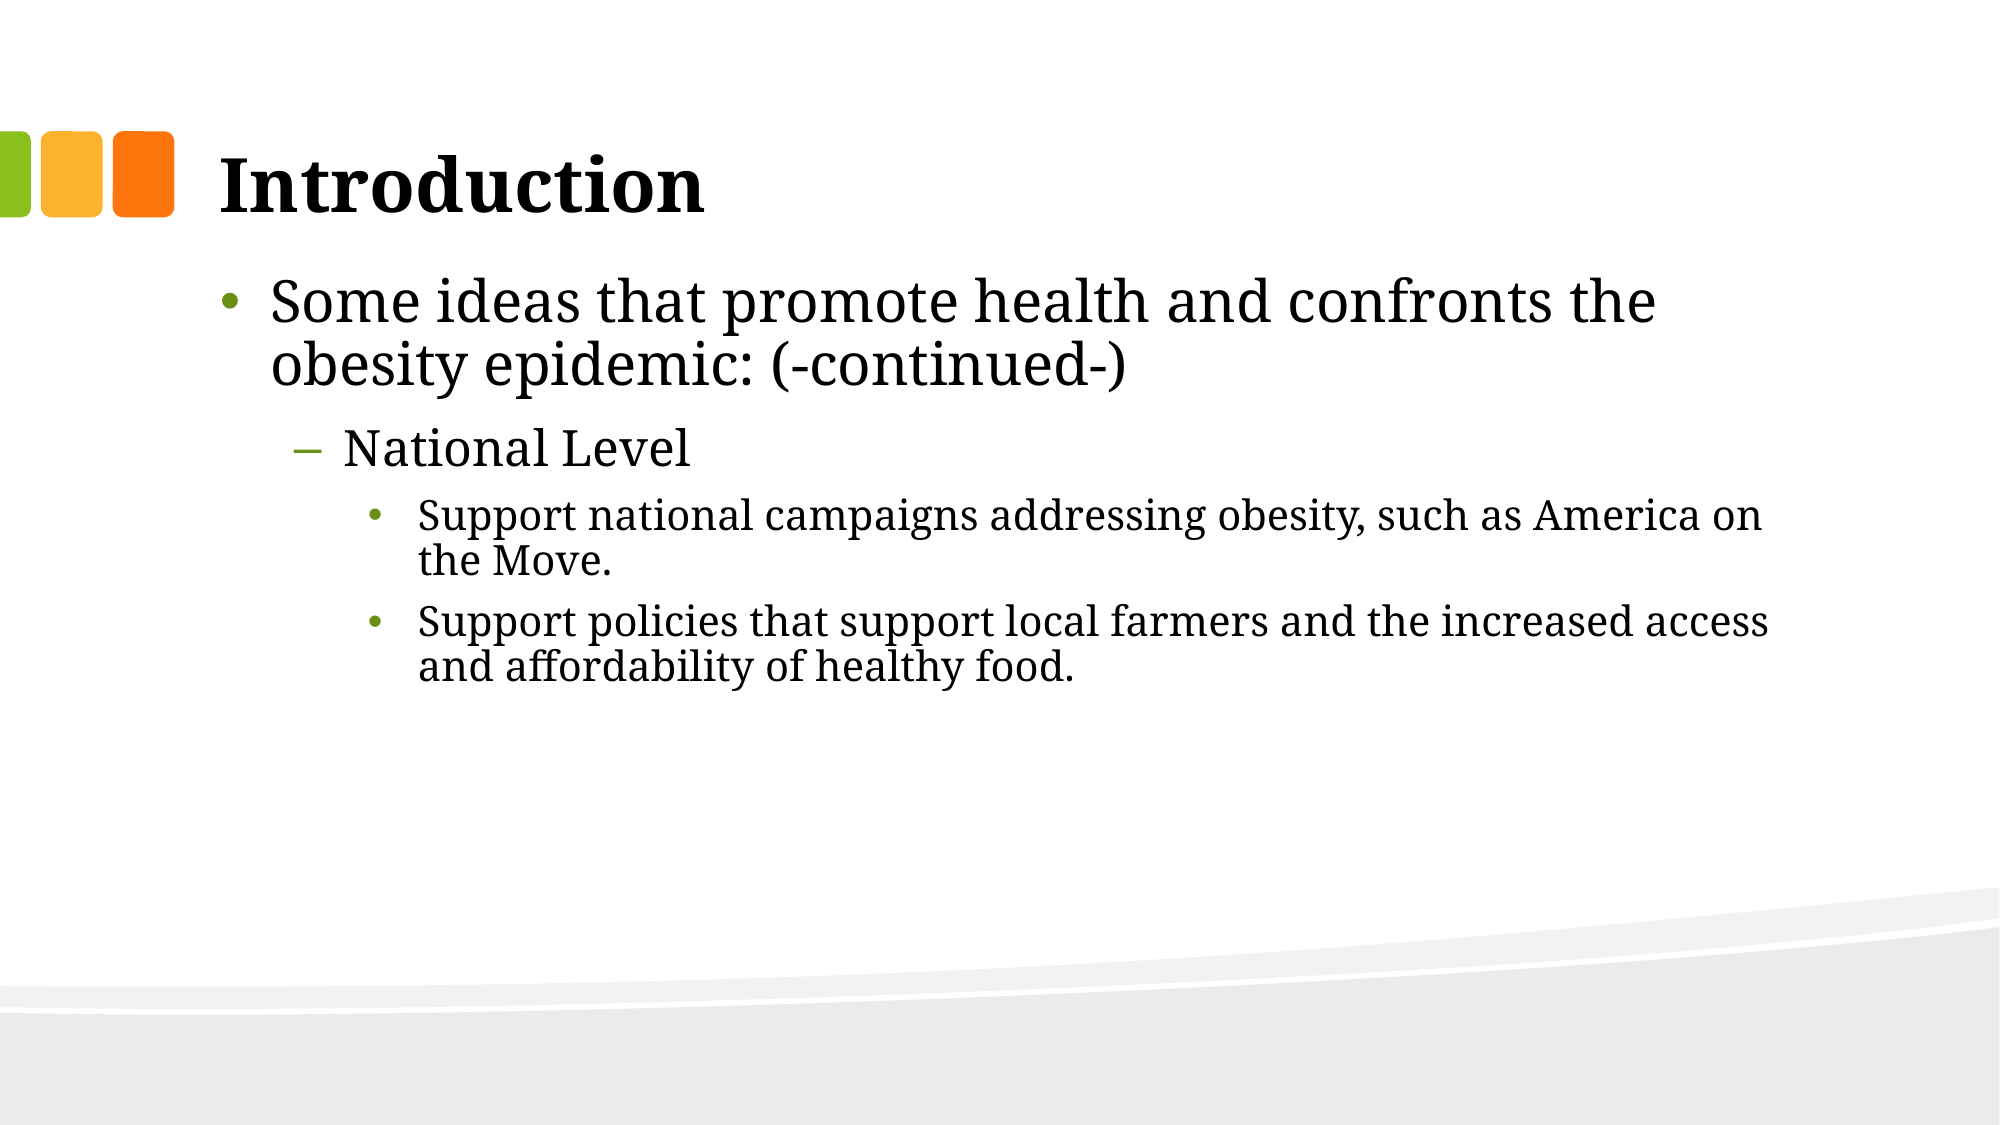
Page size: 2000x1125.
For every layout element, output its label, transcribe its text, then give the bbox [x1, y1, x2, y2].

list Some ideas that promote health and confronts the obesity epidemic: (-continued-) National Level Support national campaigns addressing obesity, such as America on the Move. Support policies that support local farmers and the increased access and affordability of healthy food. [199, 262, 1800, 1013]
title Introduction [199, 24, 1800, 238]
